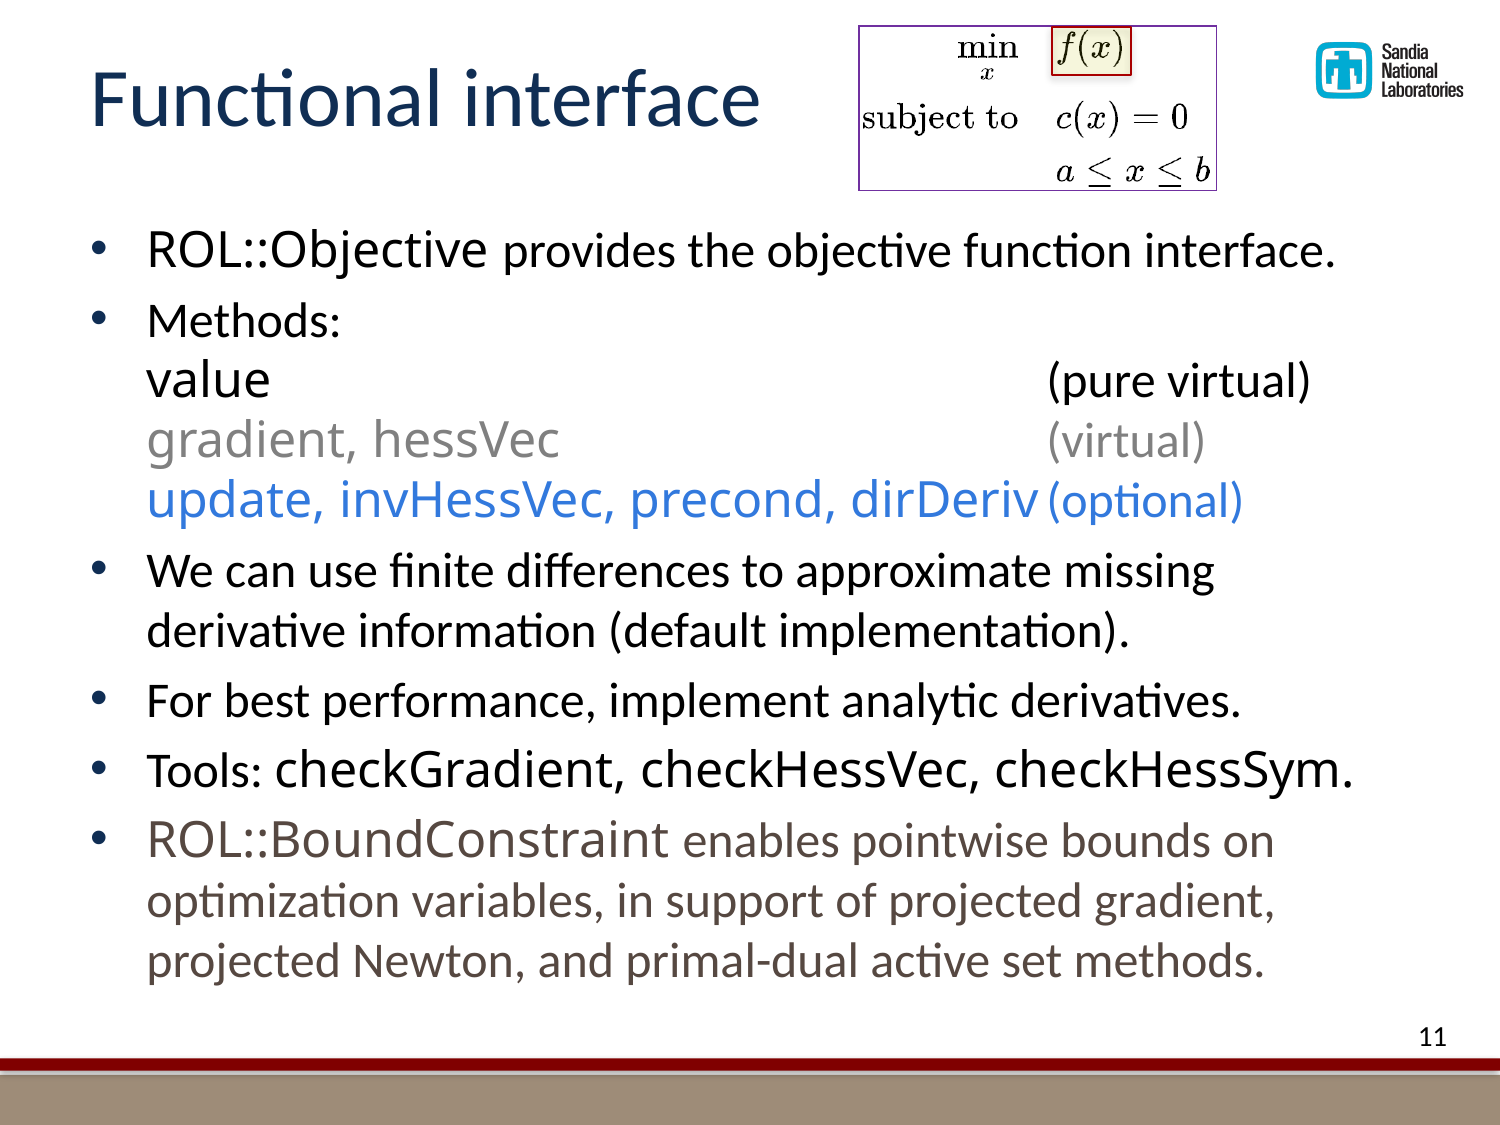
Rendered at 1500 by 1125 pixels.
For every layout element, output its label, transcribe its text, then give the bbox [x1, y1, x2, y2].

list ROL::Objective provides the objective function interface. Methods: value (pure virtual) gradient, hessVec (virtual) update, invHessVec, precond, dirDeriv (optional) We can use finite differences to approximate missing derivative information (default implementation). For best performance, implement analytic derivatives. Tools: checkGradient, checkHessVec, checkHessSym. ROL::BoundConstraint enables pointwise bounds on optimization variables, in support of projected gradient, projected Newton, and primal-dual active set methods. [74, 209, 1426, 1061]
picture [1426, 37, 1467, 105]
slide_number 11 [1362, 1009, 1463, 1072]
title Functional interface [74, 11, 1426, 175]
picture [859, 26, 1216, 190]
